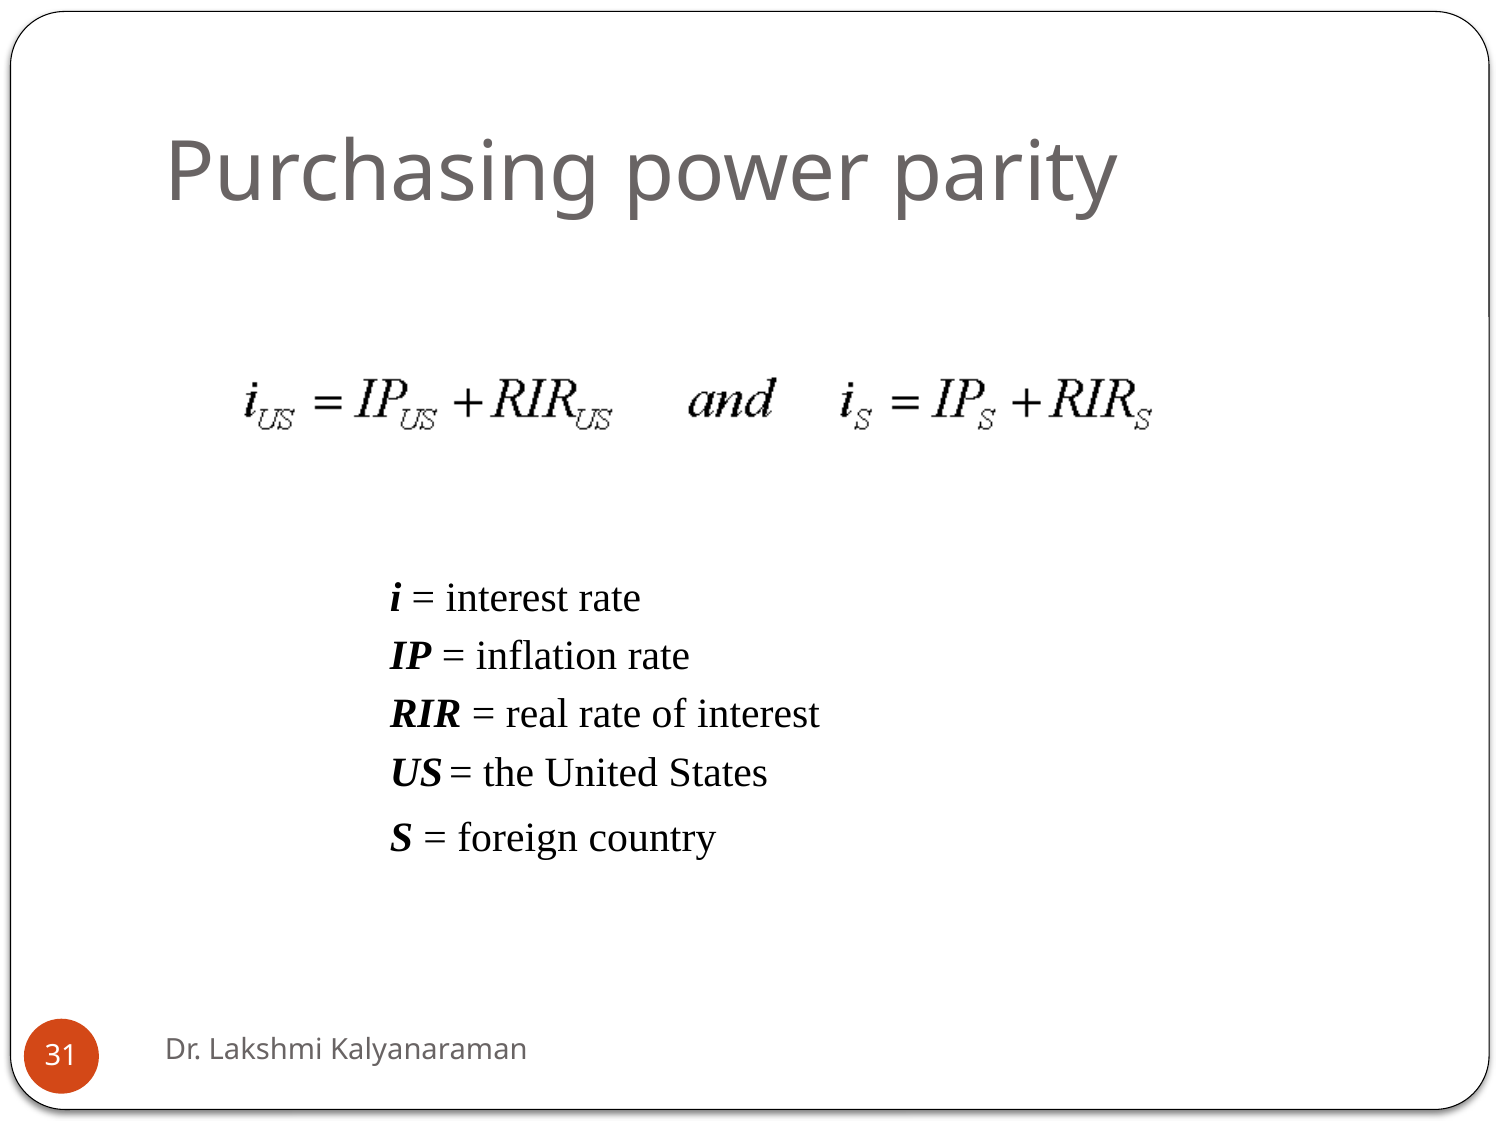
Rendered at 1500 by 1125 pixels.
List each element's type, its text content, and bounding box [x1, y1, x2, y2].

text_box i = interest rate IP = inflation rate RIR = real rate of interest US = the United States S = foreign country [224, 561, 975, 867]
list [237, 362, 1163, 444]
slide_number 31 [23, 1018, 99, 1094]
footer Dr. Lakshmi Kalyanaraman [150, 1012, 800, 1088]
title Purchasing power parity [150, 45, 1425, 233]
